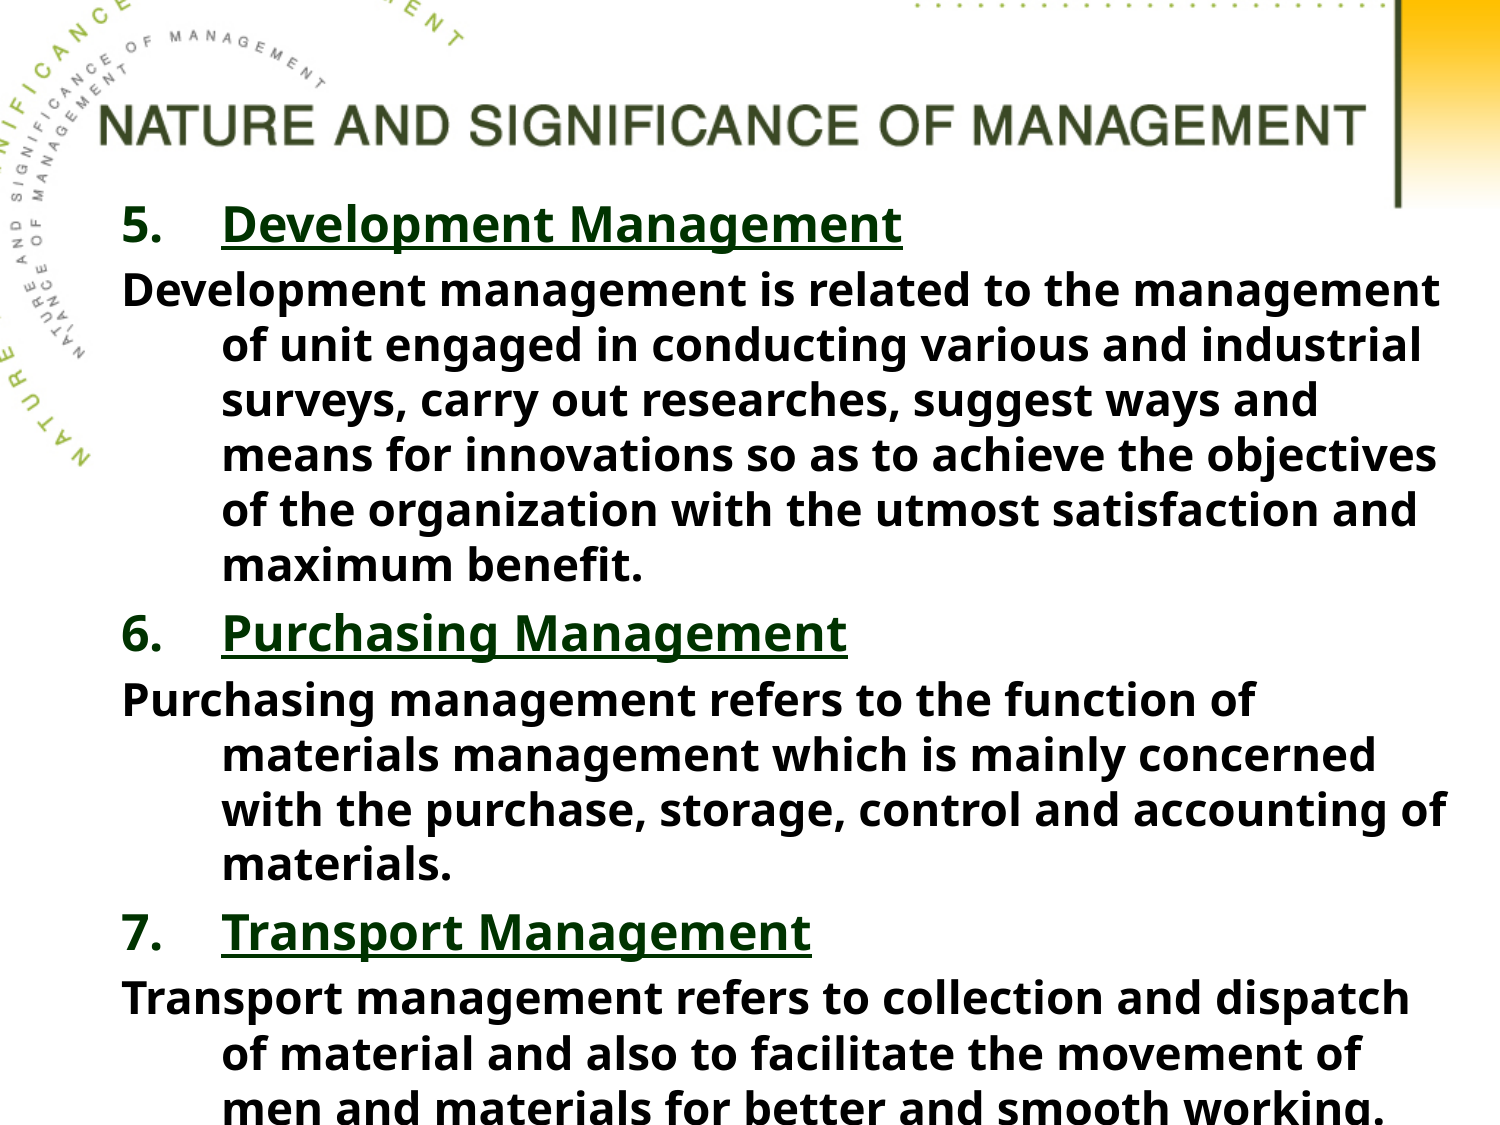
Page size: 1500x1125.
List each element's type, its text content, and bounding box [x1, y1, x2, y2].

picture [0, 0, 1500, 1125]
text_box Development Management Development management is related to the management of unit engaged in conducting various and industrial surveys, carry out researches, suggest ways and means for innovations so as to achieve the objectives of the organization with the utmost satisfaction and maximum benefit. Purchasing Management Purchasing management refers to the function of materials management which is mainly concerned with the purchase, storage, control and accounting of materials. Transport Management Transport management refers to collection and dispatch of material and also to facilitate the movement of men and materials for better and smooth working. [106, 184, 1483, 1024]
